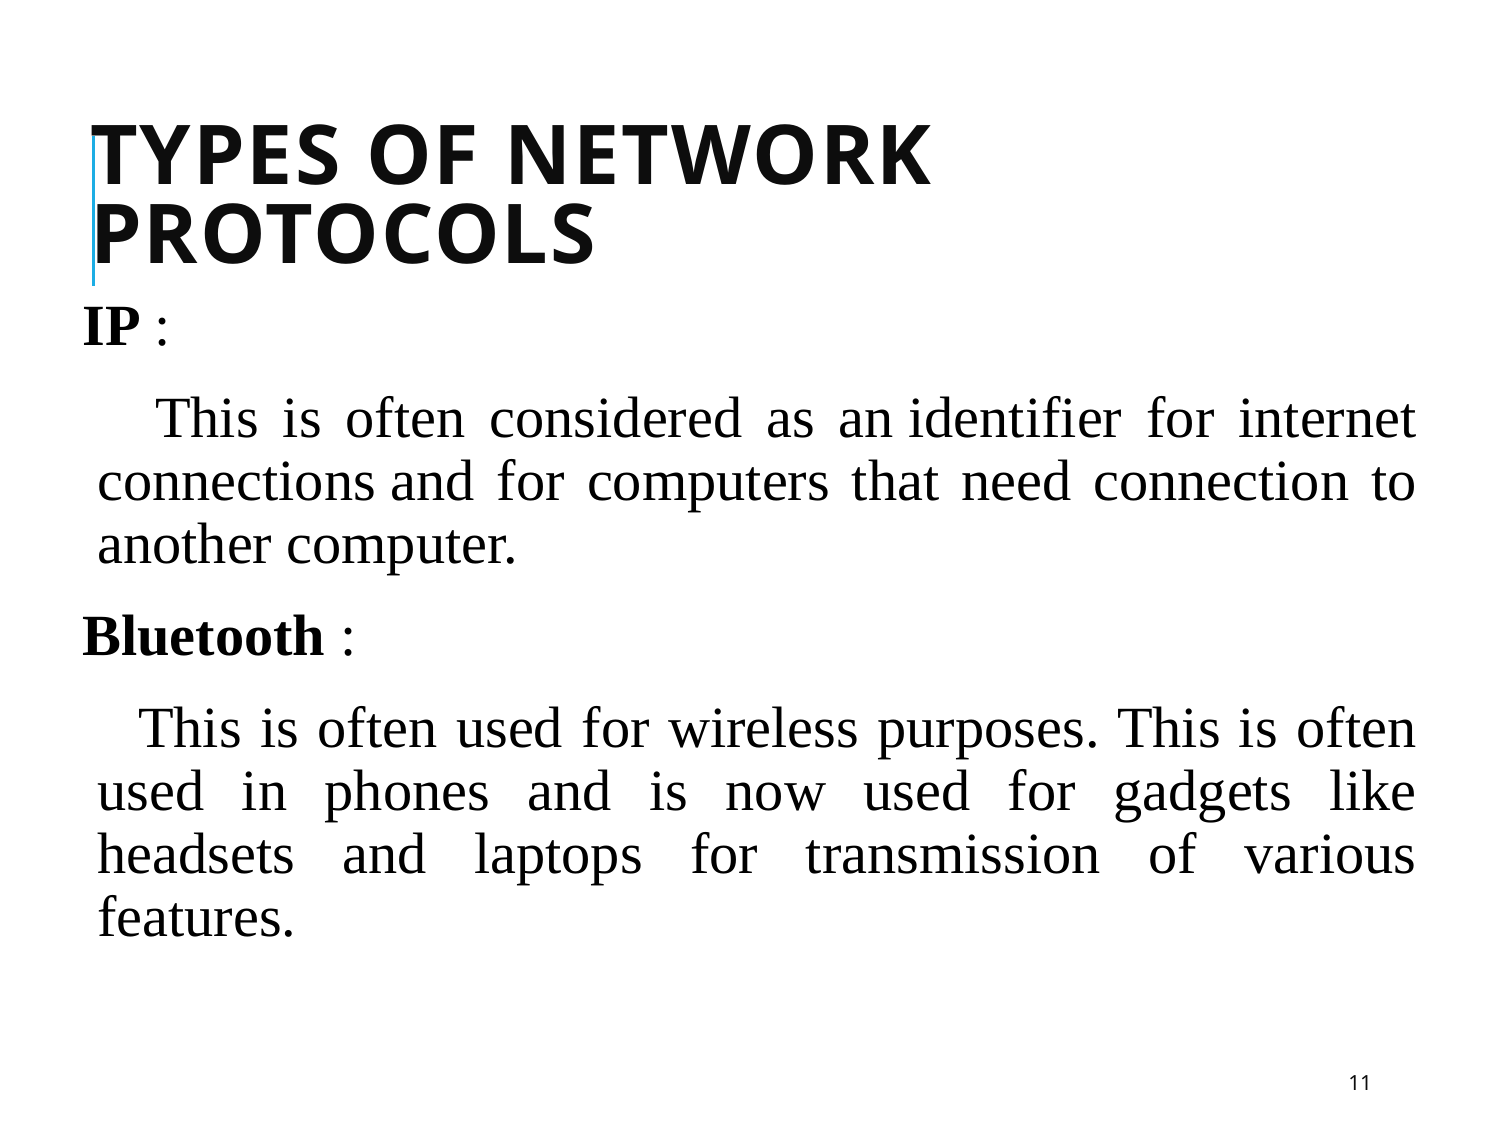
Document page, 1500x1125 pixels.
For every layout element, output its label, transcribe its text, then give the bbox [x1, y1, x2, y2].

list IP : This is often considered as an identifier for internet connections and for computers that need connection to another computer. Bluetooth : This is often used for wireless purposes. This is often used in phones and is now used for gadgets like headsets and laptops for transmission of various features. [75, 287, 1425, 1079]
slide_number 11 [1333, 1061, 1454, 1107]
title Types of Network Protocols [75, 112, 1425, 287]
